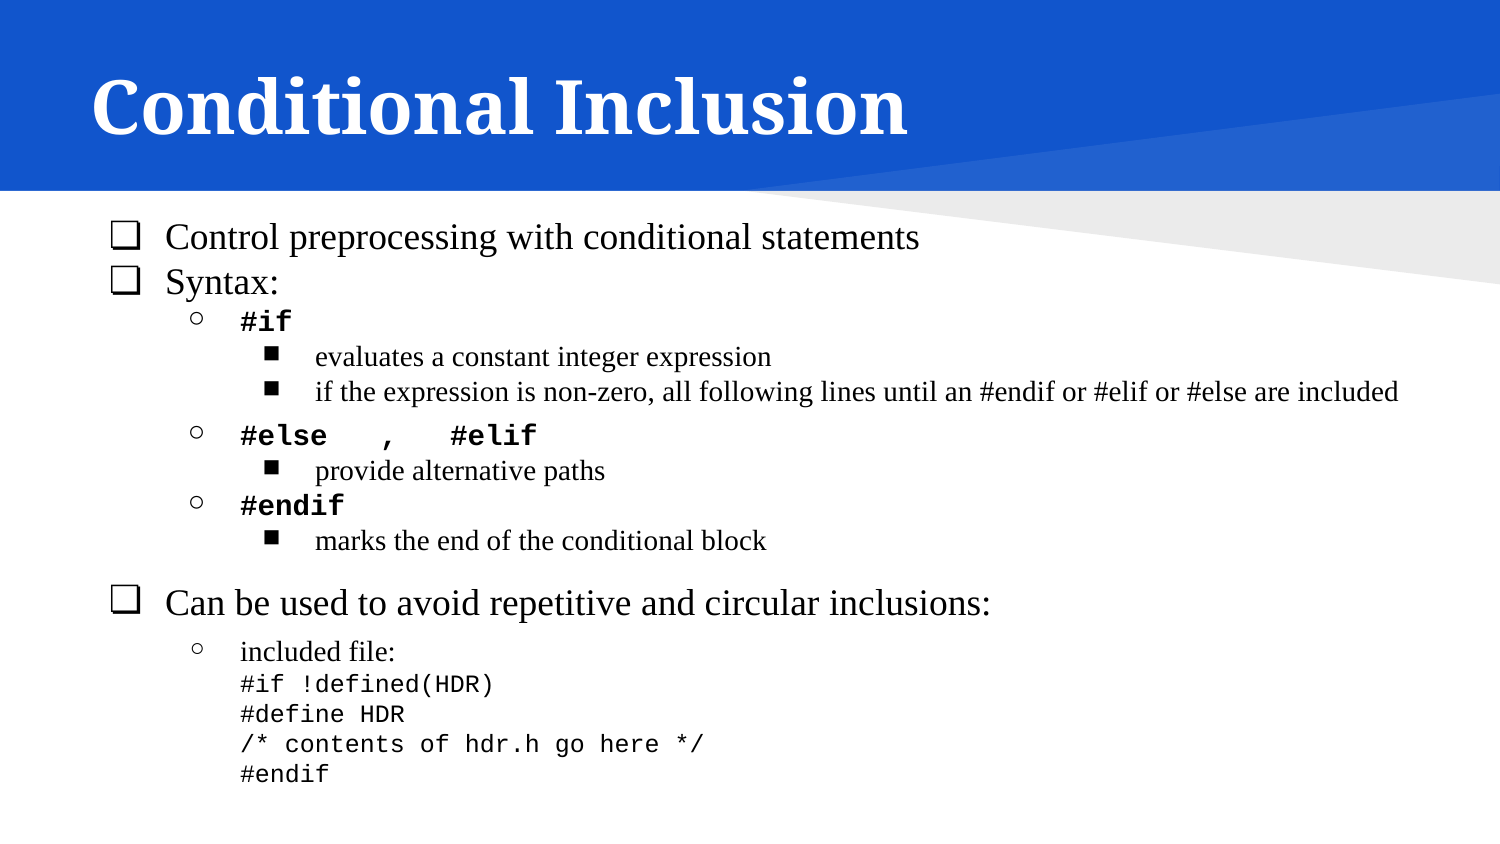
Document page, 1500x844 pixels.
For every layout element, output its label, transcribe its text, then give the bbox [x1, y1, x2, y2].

title Conditional Inclusion [75, 33, 1425, 175]
list Control preprocessing with conditional statements Syntax: #if evaluates a constant integer expression if the expression is non-zero, all following lines until an #endif or #elif or #else are included #else , #elif provide alternative paths #endif marks the end of the conditional block Can be used to avoid repetitive and circular inclusions: included file: #if !defined(HDR) #define HDR /* contents of hdr.h go here */ #endif [75, 196, 1425, 808]
